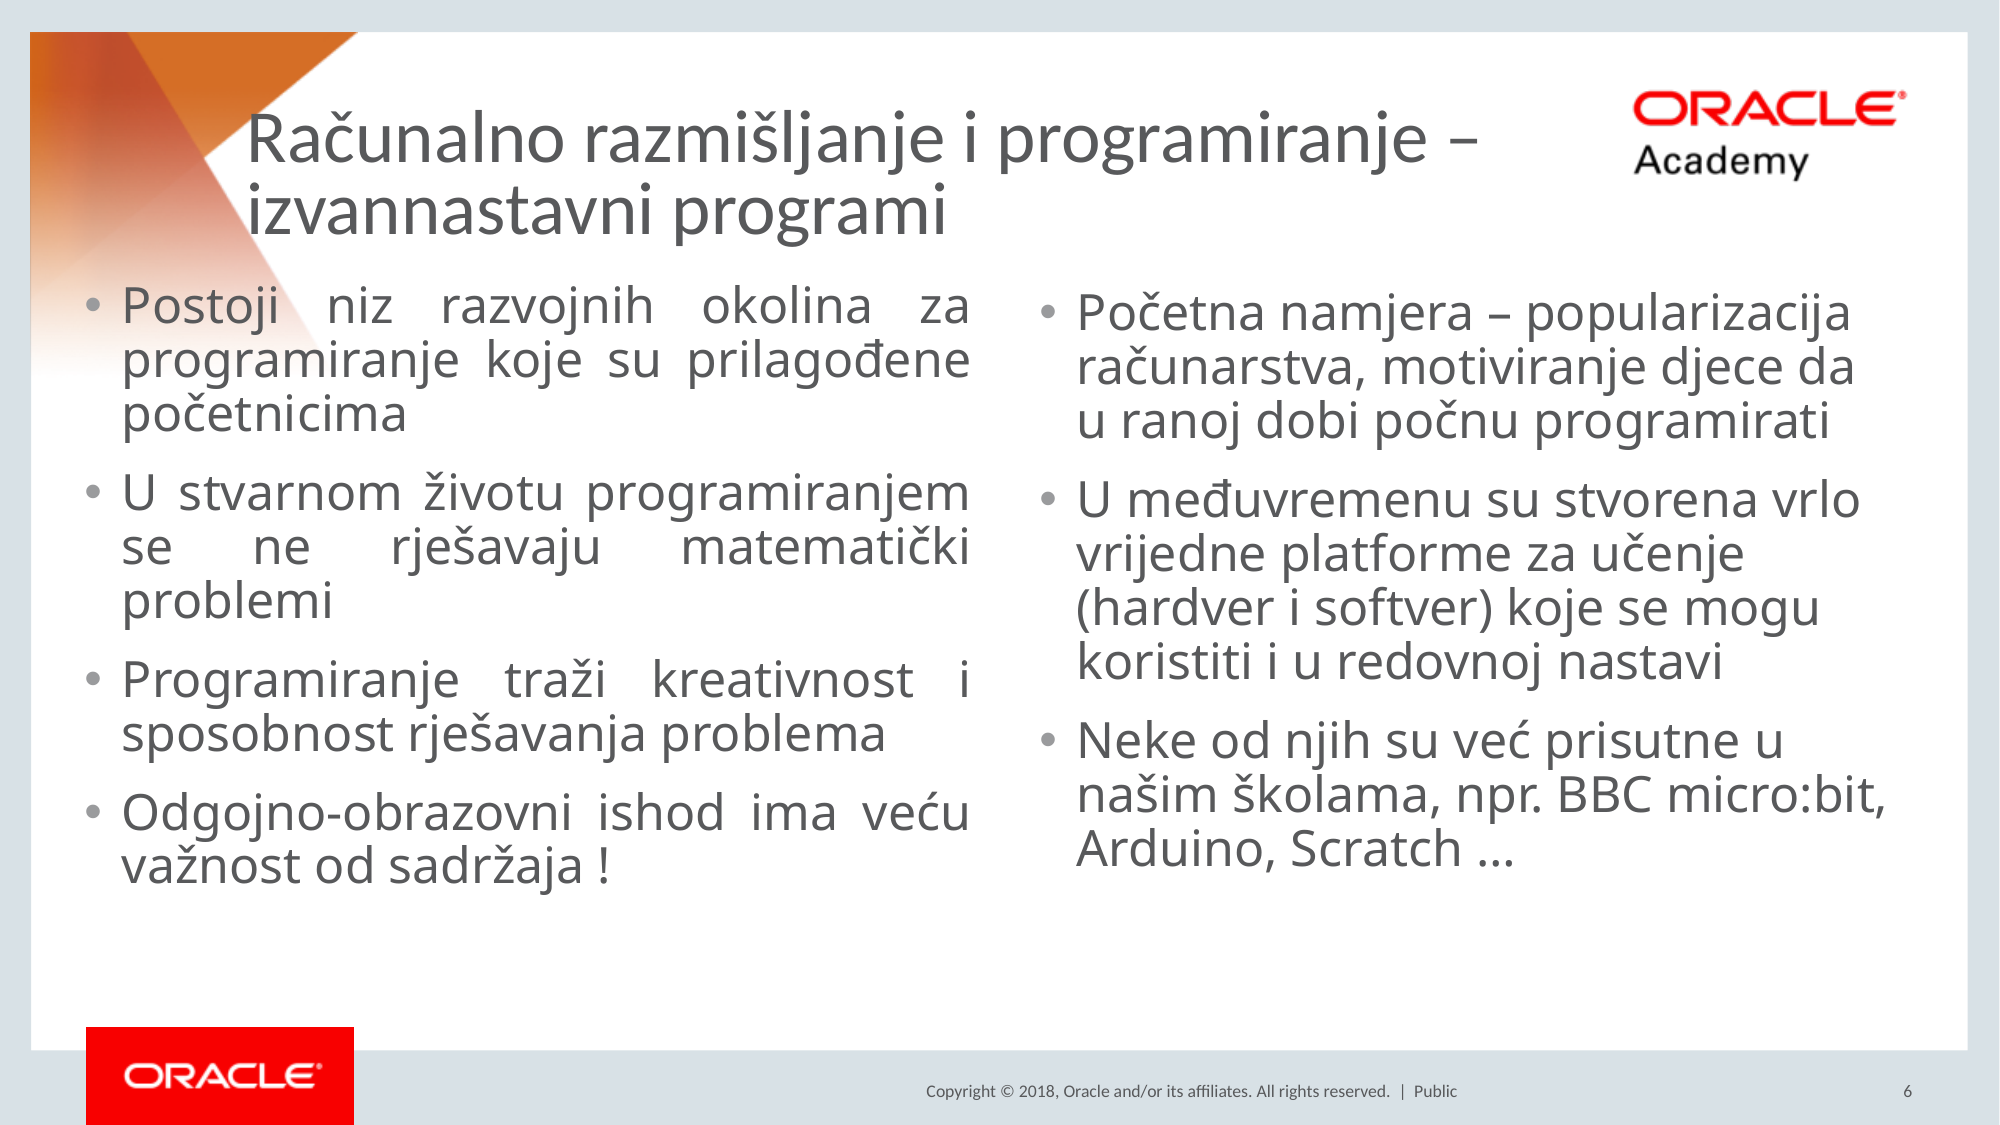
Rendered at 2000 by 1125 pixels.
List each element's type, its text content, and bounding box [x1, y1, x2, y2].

list Postoji niz razvojnih okolina za programiranje koje su prilagođene početnicima U stvarnom životu programiranjem se ne rješavaju matematički problemi Programiranje traži kreativnost i sposobnost rješavanja problema Odgojno-obrazovni ishod ima veću važnost od sadržaja ! [84, 280, 972, 983]
picture [86, 1027, 354, 1125]
footer Public [1414, 1075, 1857, 1106]
text_box Početna namjera – popularizacija računarstva, motiviranje djece da u ranoj dobi počnu programirati U međuvremenu su stvorena vrlo vrijedne platforme za učenje (hardver i softver) koje se mogu koristiti i u redovnoj nastavi Neke od njih su već prisutne u našim školama, npr. BBC micro:bit, Arduino, Scratch … [1024, 279, 1913, 1007]
picture [30, 32, 358, 378]
title Računalno razmišljanje i programiranje – izvannastavni programi [246, 103, 1564, 250]
slide_number 6 [1857, 1075, 1913, 1106]
picture [1600, 57, 1931, 208]
